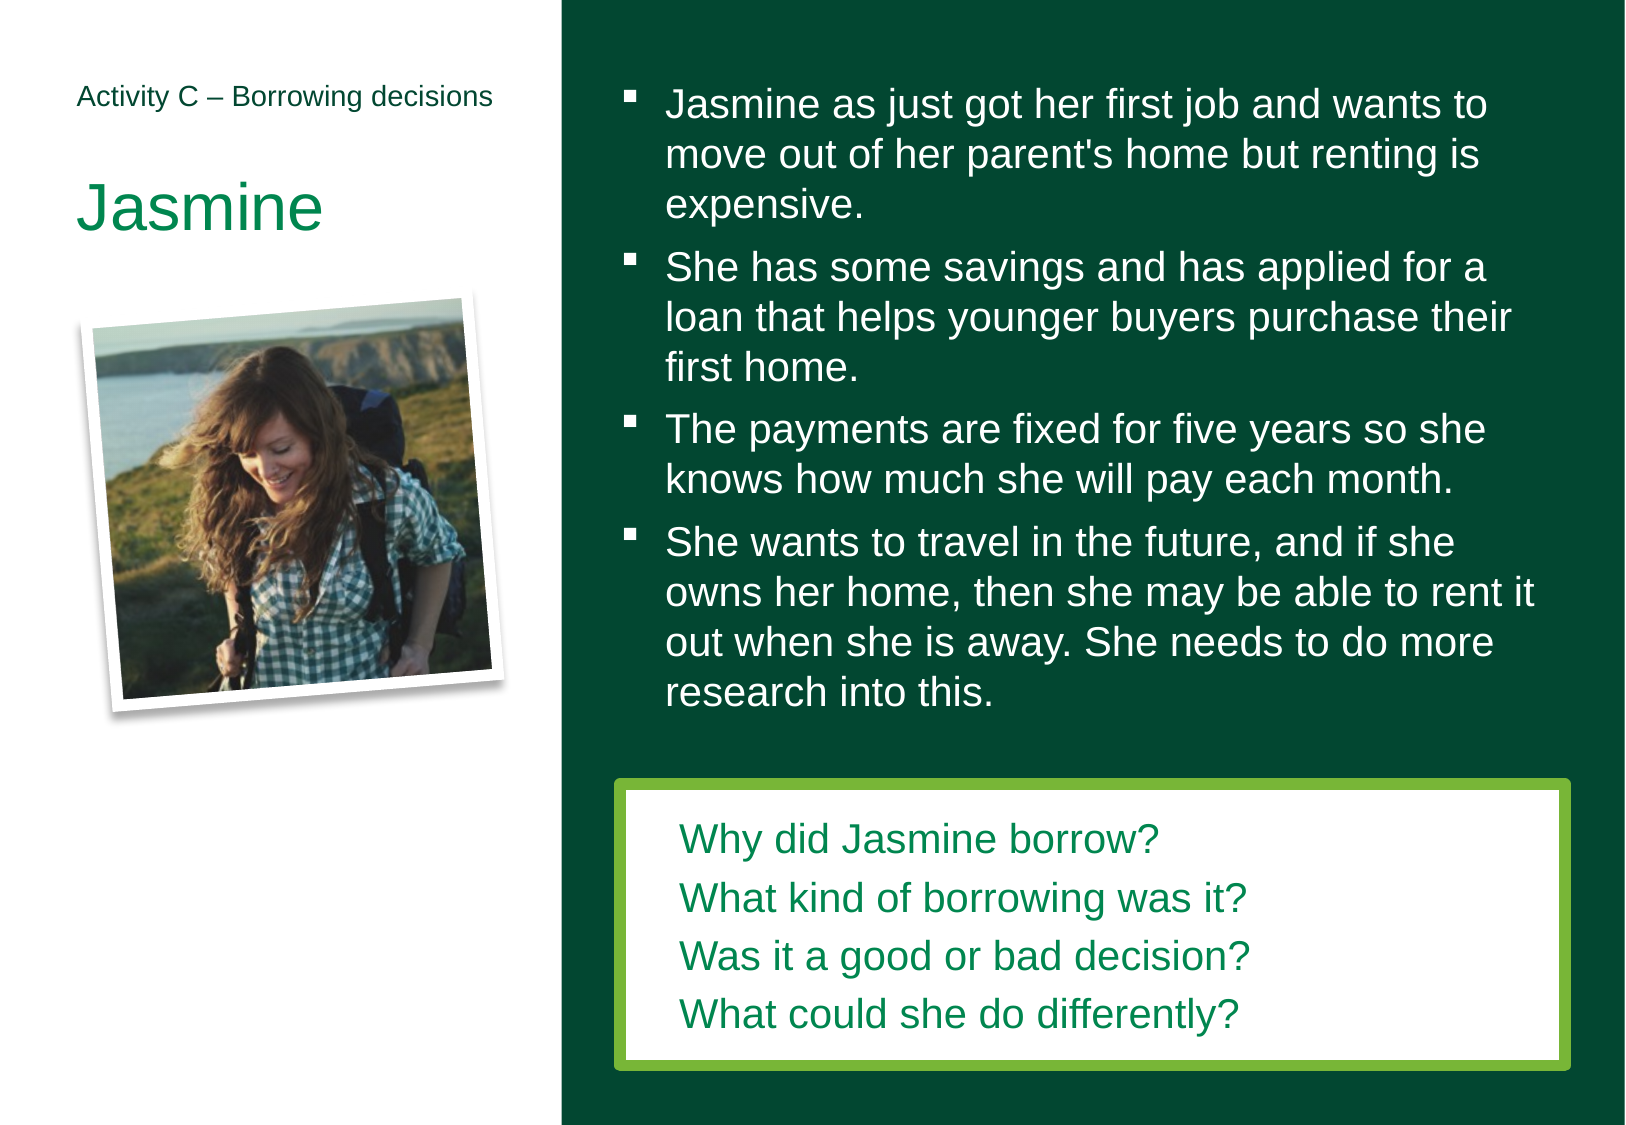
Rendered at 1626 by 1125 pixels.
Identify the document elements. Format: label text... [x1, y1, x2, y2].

text_box Jasmine as just got her first job and wants to move out of her parent's home but renting is expensive. She has some savings and has applied for a loan that helps younger buyers purchase their first home. The payments are fixed for five years so she knows how much she will pay each month. She wants to travel in the future, and if she owns her home, then she may be able to rent it out when she is away. She needs to do more research into this. [561, 0, 1625, 1125]
text_box Why did Jasmine borrow? What kind of borrowing was it? Was it a good or bad decision? What could she do differently? [620, 784, 1565, 1066]
picture [93, 298, 491, 699]
title Activity C – Borrowing decisions Jasmine [76, 76, 540, 275]
